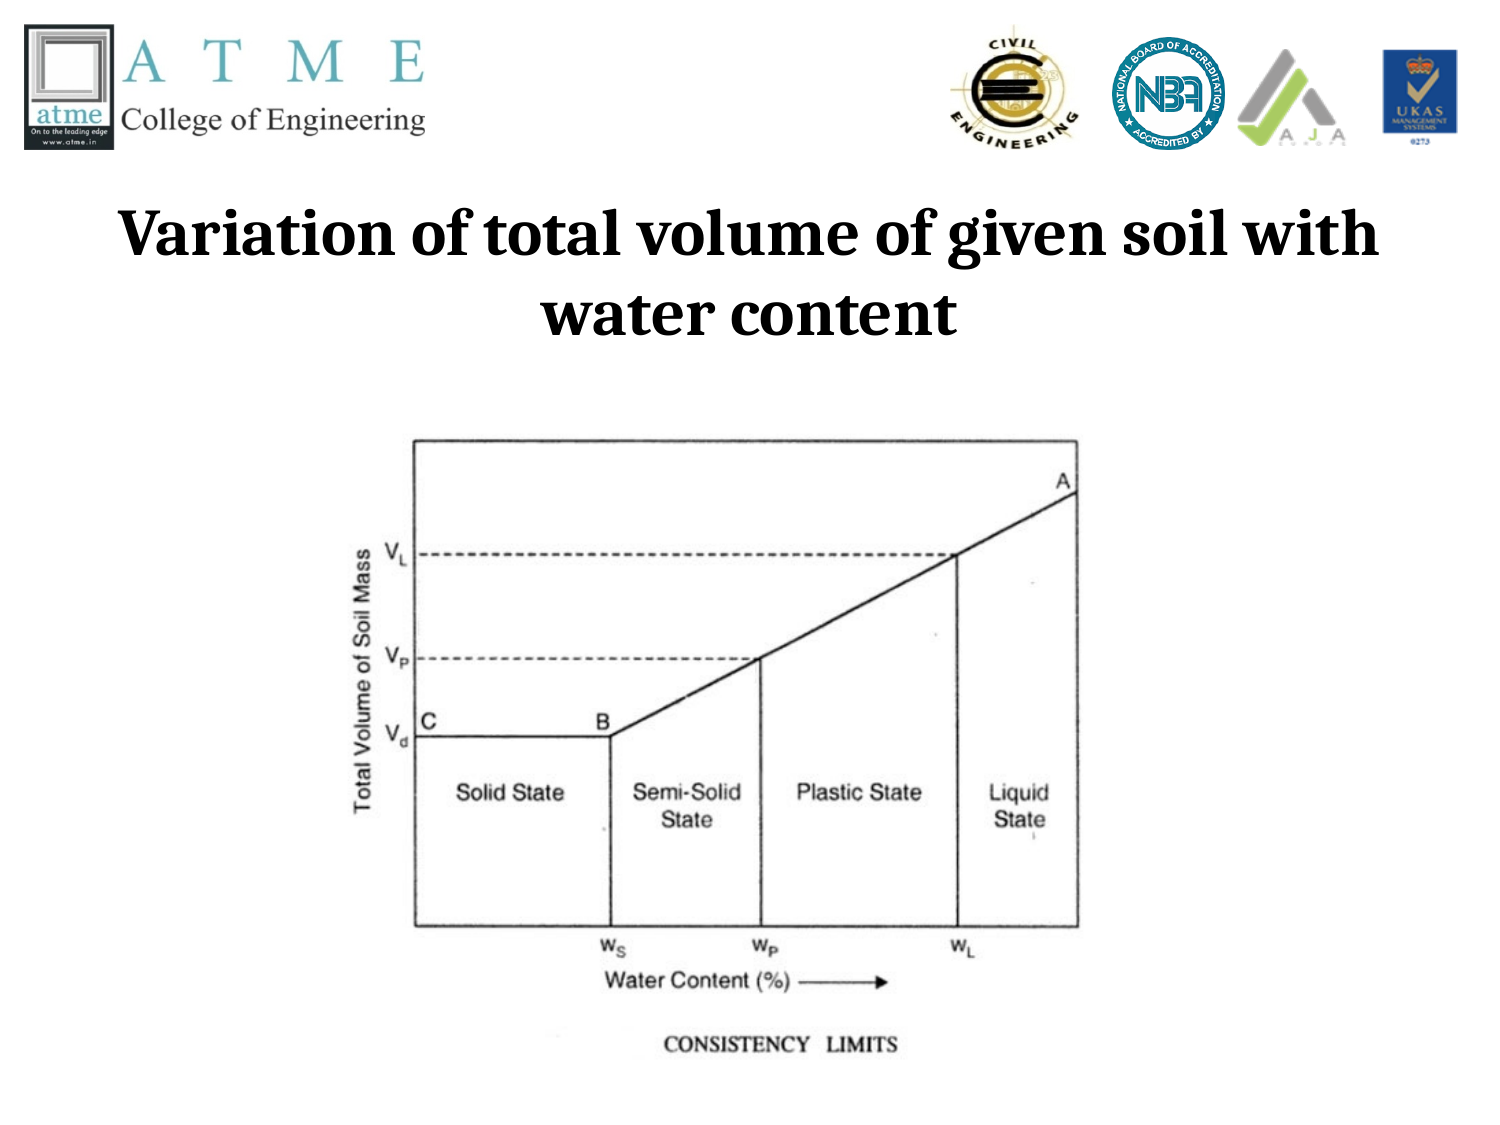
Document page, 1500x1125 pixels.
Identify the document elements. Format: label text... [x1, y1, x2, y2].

title Variation of total volume of given soil with water content [75, 174, 1425, 363]
picture [1237, 49, 1458, 146]
picture [1184, 109, 1225, 150]
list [337, 412, 1138, 1061]
picture [1209, 103, 1218, 120]
picture [1112, 37, 1213, 150]
picture [950, 24, 1080, 150]
picture [24, 24, 425, 150]
picture [1179, 37, 1225, 79]
